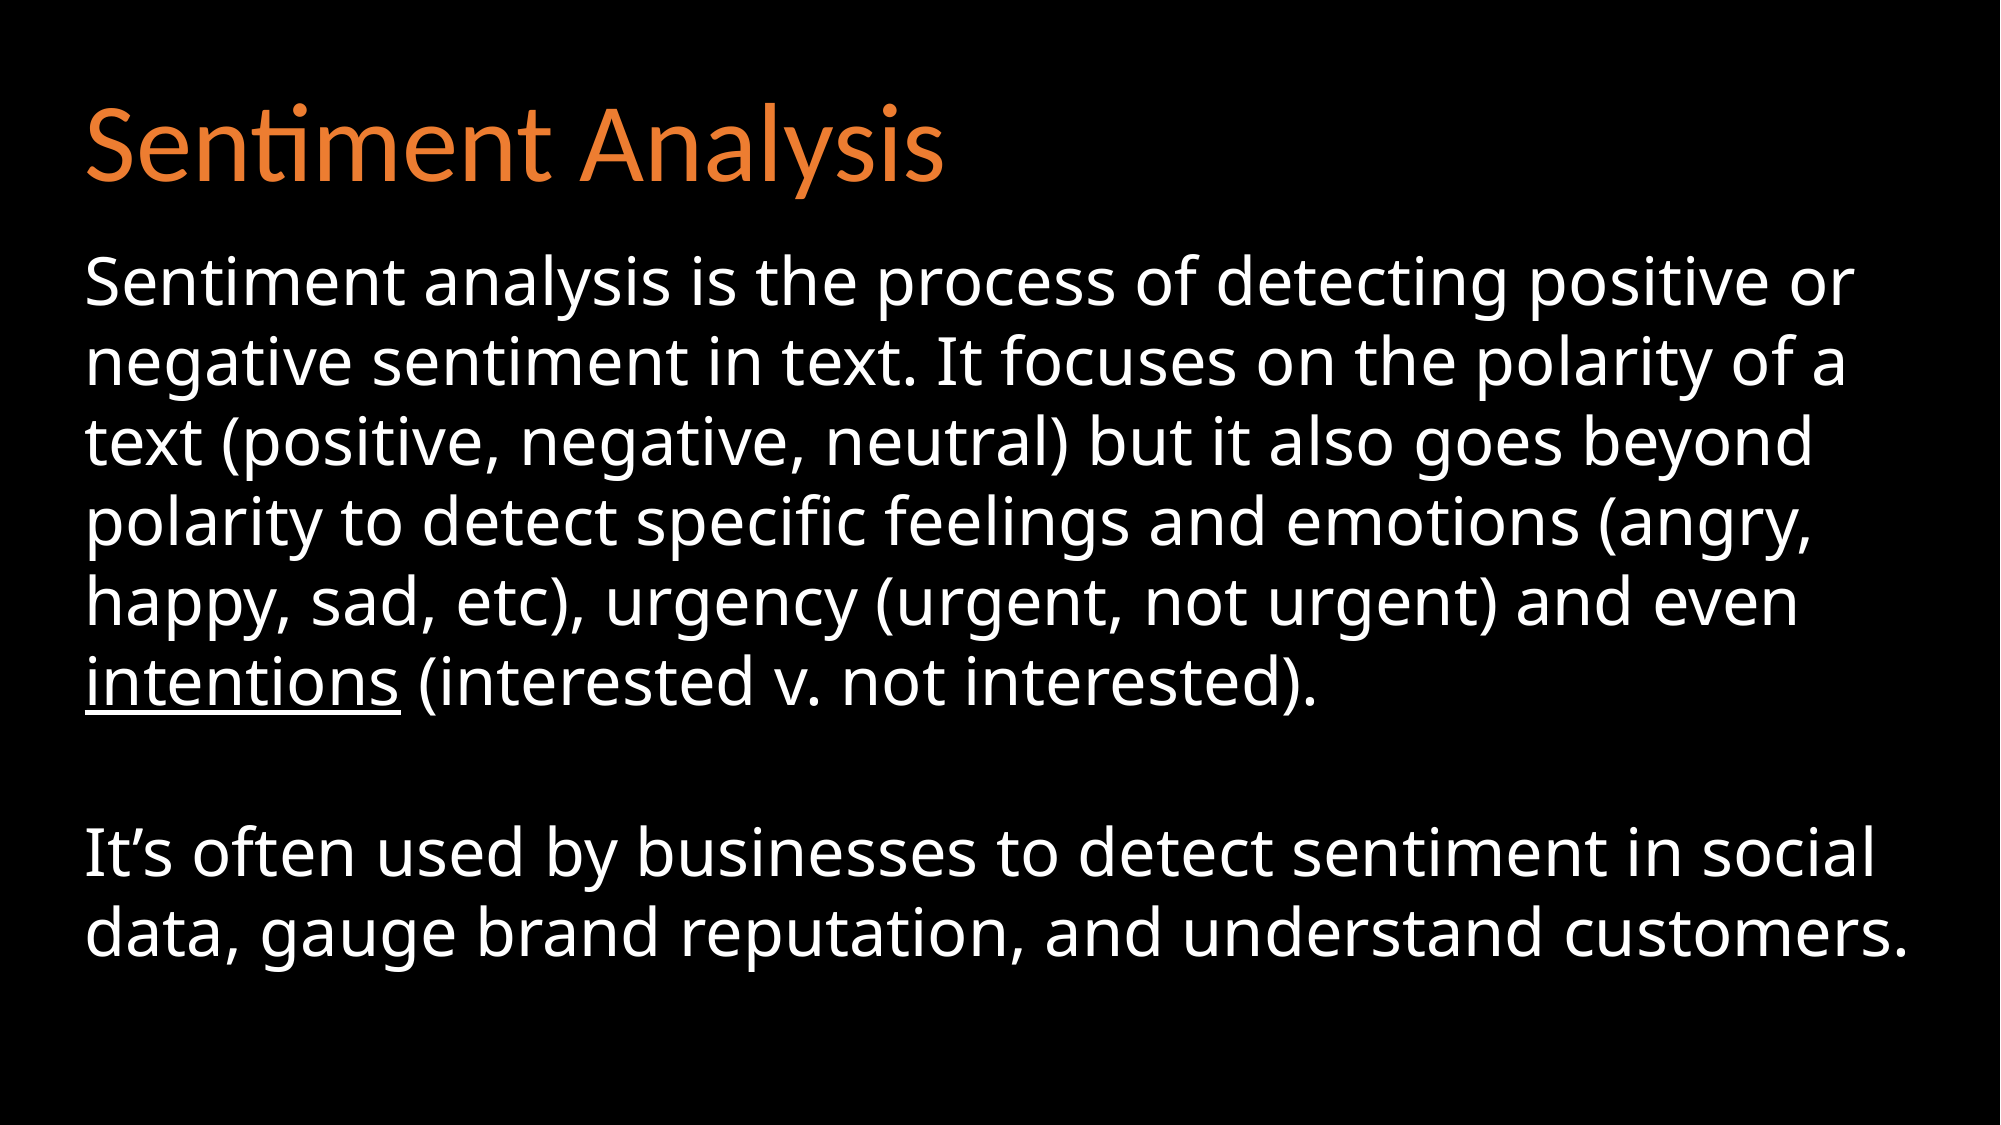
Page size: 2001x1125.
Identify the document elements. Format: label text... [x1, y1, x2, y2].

text_box Sentiment Analysis Sentiment analysis is the process of detecting positive or negative sentiment in text. It focuses on the polarity of a text (positive, negative, neutral) but it also goes beyond polarity to detect specific feelings and emotions (angry, happy, sad, etc), urgency (urgent, not urgent) and even intentions (interested v. not interested). It’s often used by businesses to detect sentiment in social data, gauge brand reputation, and understand customers. [69, 61, 1969, 977]
